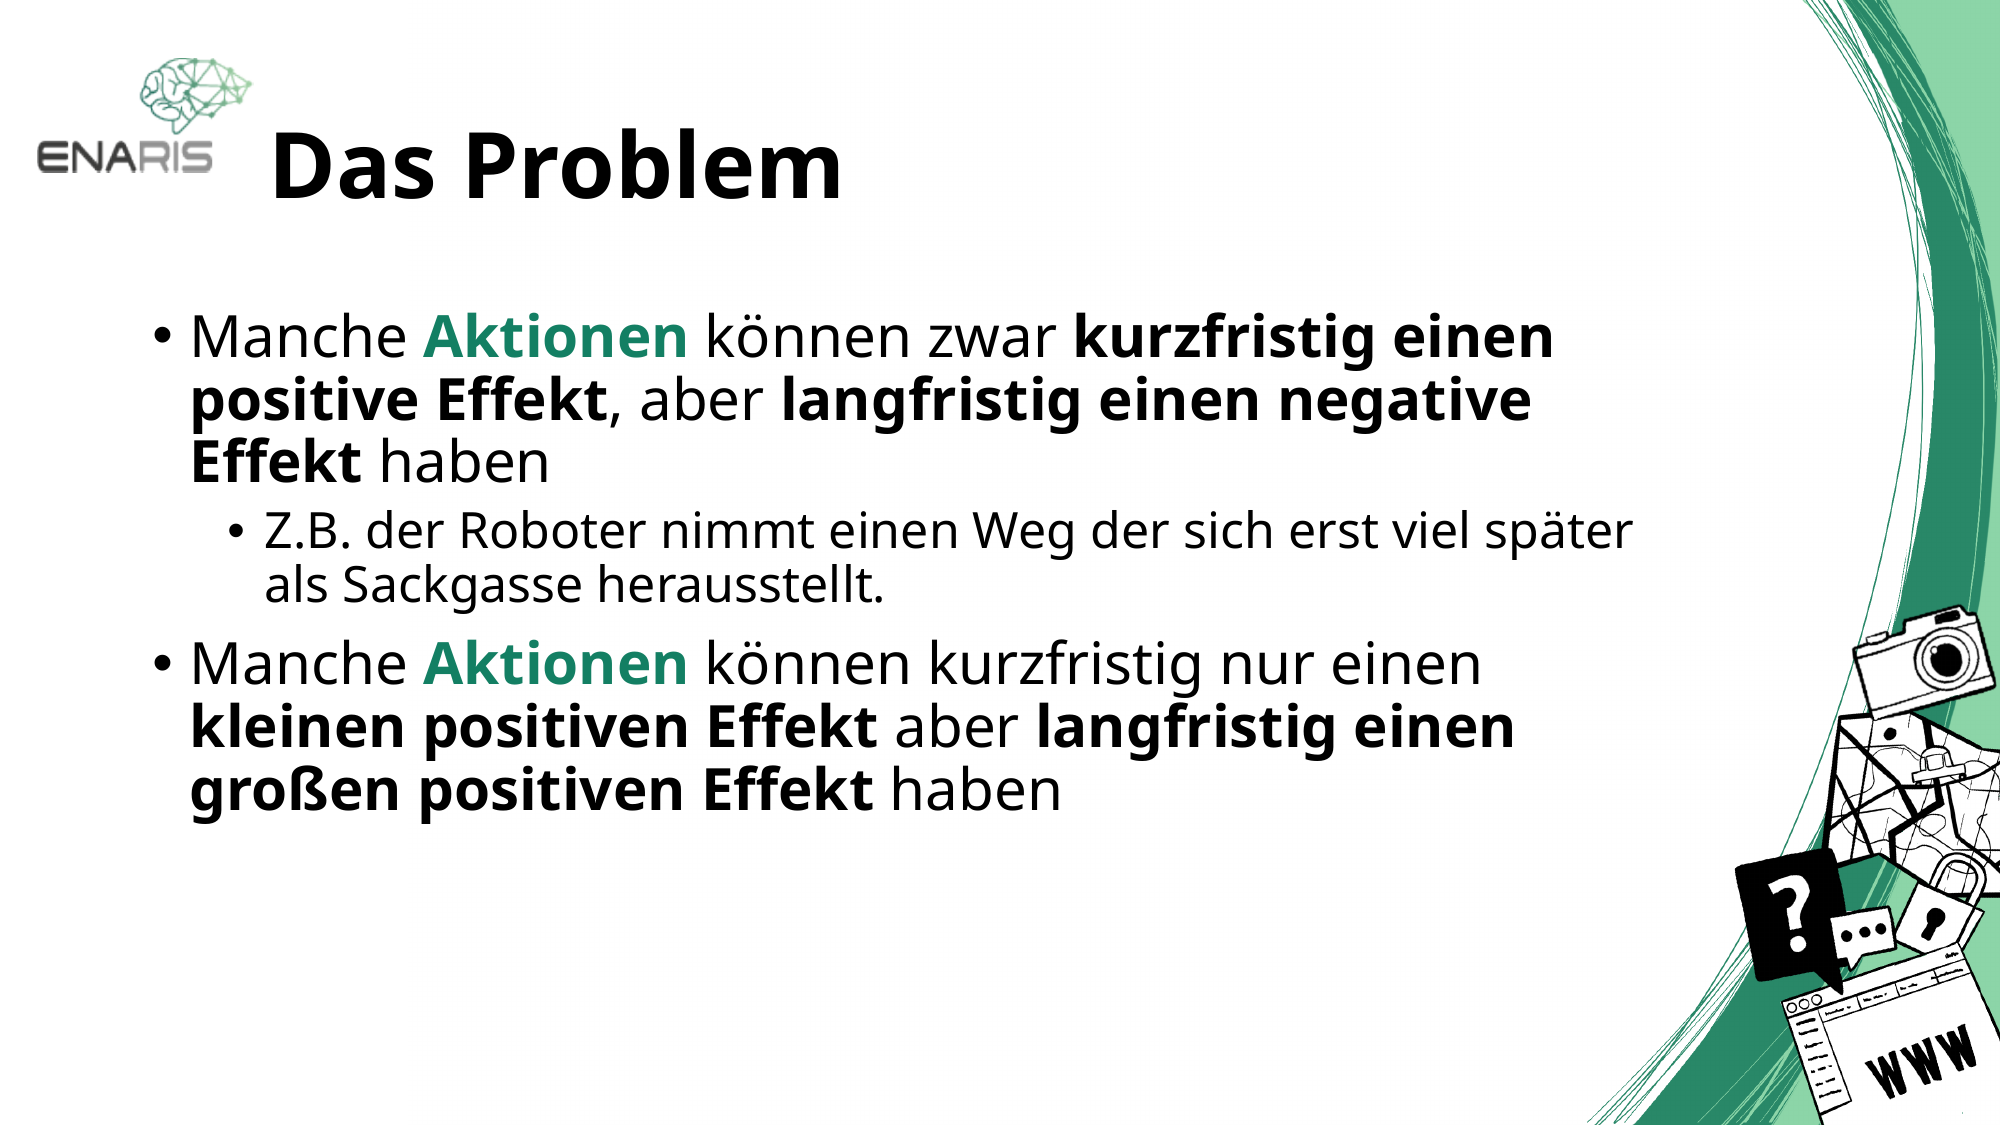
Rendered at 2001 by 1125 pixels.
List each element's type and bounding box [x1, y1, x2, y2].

picture [37, 58, 254, 173]
list [137, 299, 1728, 1014]
title [253, 59, 1863, 278]
picture [408, 0, 2000, 1125]
